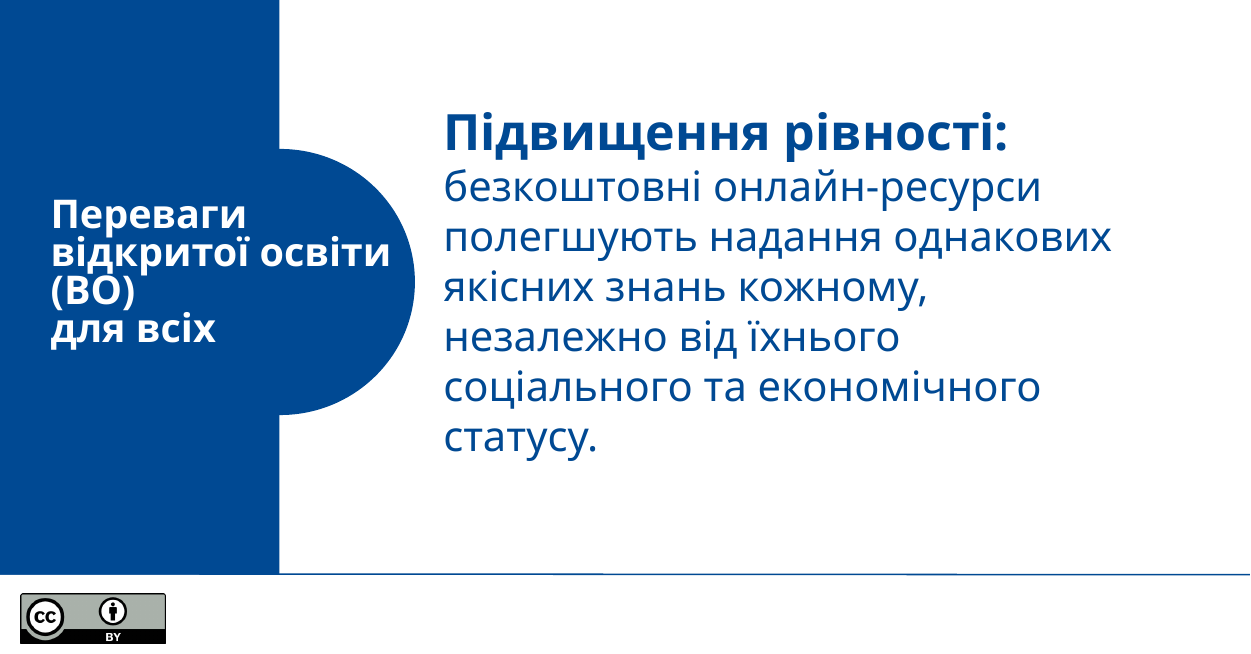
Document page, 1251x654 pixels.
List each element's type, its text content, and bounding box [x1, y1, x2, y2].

text_box [175, 365, 386, 416]
text_box [190, 148, 371, 183]
text_box Переваги відкритої освіти (BO) для всіх [35, 183, 504, 365]
text_box [0, 0, 280, 573]
picture [20, 592, 166, 645]
text_box Підвищення рівності: безкоштовні онлайн-ресурси полегшують надання однакових якісних знань кожному, незалежно від їхнього соціального та економічного статусу. [428, 85, 1152, 476]
text_box [0, 582, 1250, 654]
